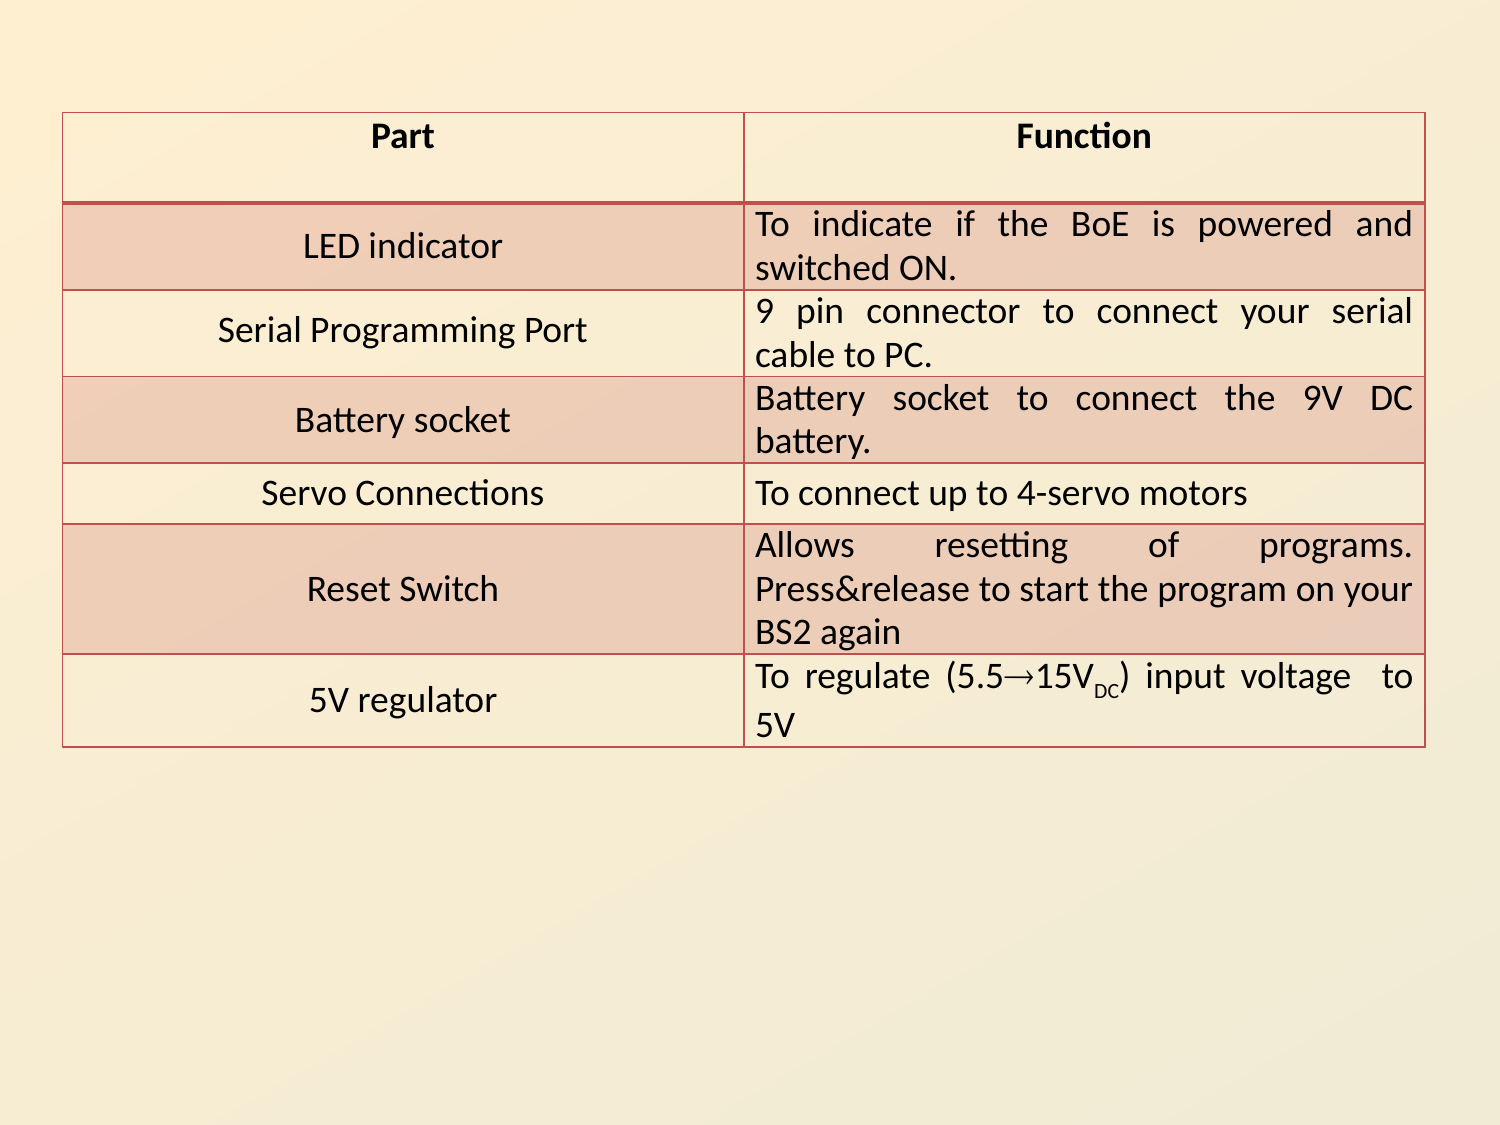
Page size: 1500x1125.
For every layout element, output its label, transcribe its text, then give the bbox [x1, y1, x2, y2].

table_cell Serial Programming Port [63, 291, 743, 376]
table_cell Servo Connections [63, 464, 743, 523]
table_cell To indicate if the BoE is powered and switched ON. [745, 205, 1424, 289]
table_cell Battery socket [63, 377, 743, 462]
table_cell Allows resetting of programs. Press&release to start the program on your BS2 again [745, 525, 1424, 653]
table_cell 9 pin connector to connect your serial cable to PC. [745, 291, 1424, 376]
table_header Part [63, 113, 743, 201]
table_cell Reset Switch [63, 525, 743, 653]
table_cell Battery socket to connect the 9V DC battery. [745, 377, 1424, 462]
table_cell LED indicator [63, 205, 743, 289]
table_cell To connect up to 4-servo motors [745, 464, 1424, 523]
table_header Function [745, 113, 1424, 201]
table_cell To regulate (5.515VDC) input voltage to 5V [745, 655, 1424, 746]
table_cell 5V regulator [63, 655, 743, 746]
